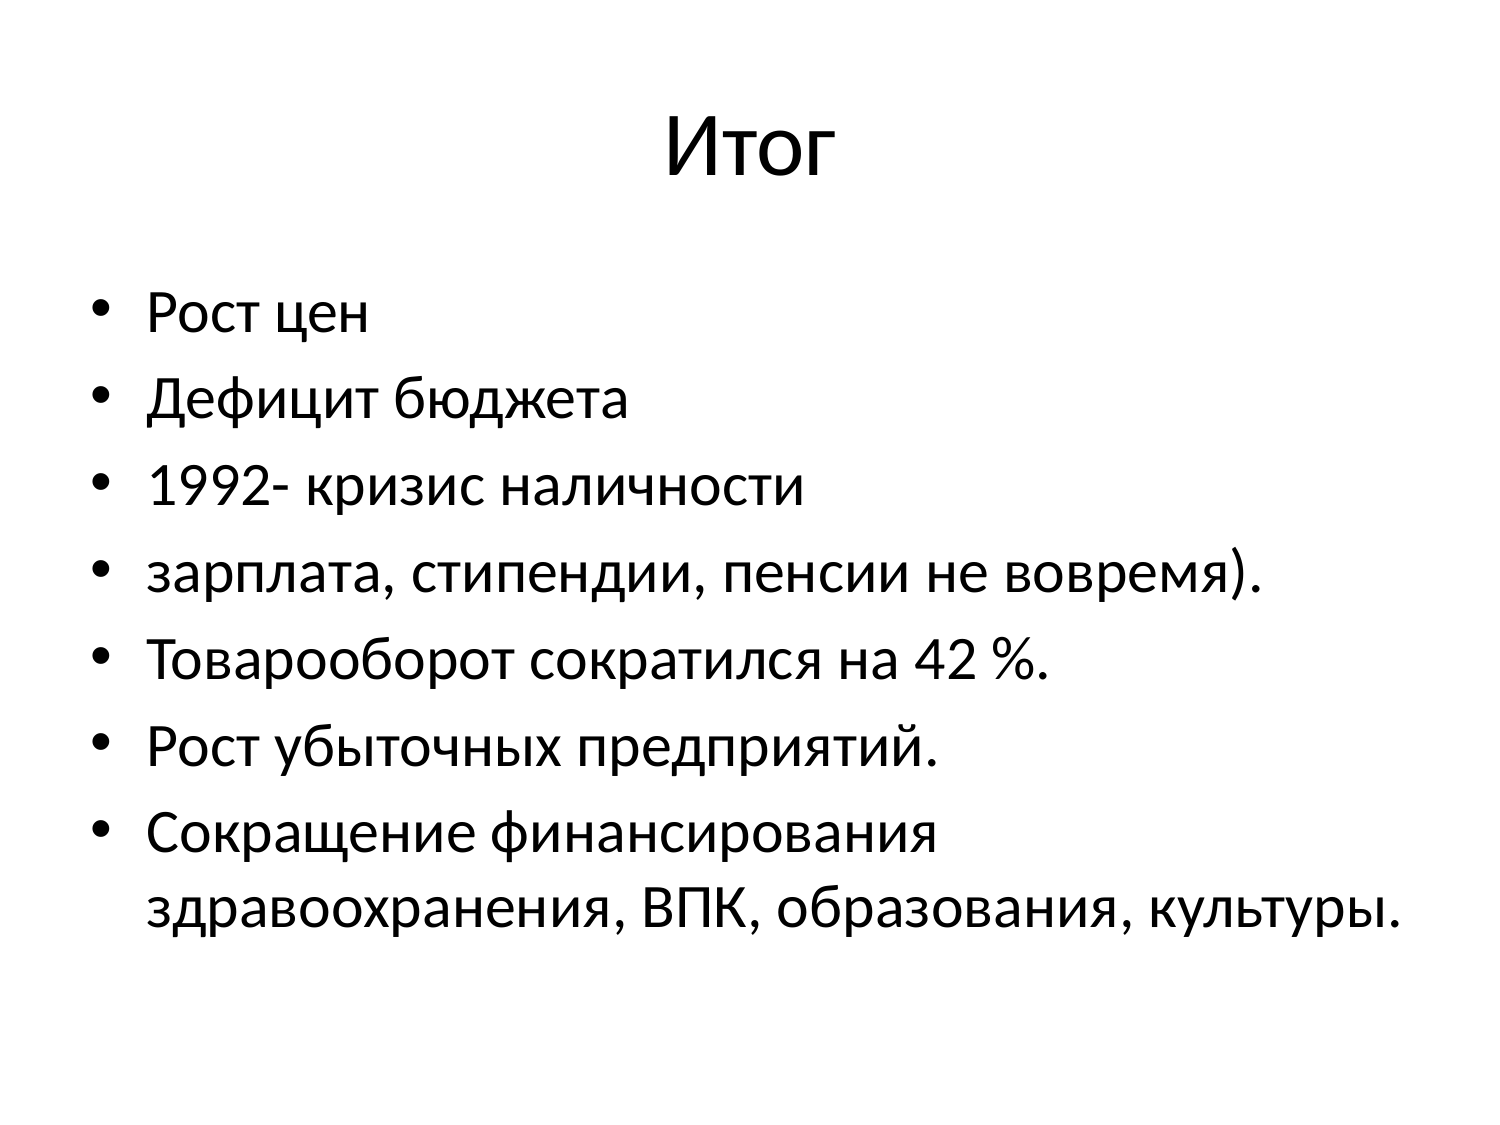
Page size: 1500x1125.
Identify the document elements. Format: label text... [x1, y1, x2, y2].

list Рост цен Дефицит бюджета 1992- кризис наличности зарплата, стипендии, пенсии не вовремя). Товарооборот сократился на 42 %. Рост убыточных предприятий. Сокращение финансирования здравоохранения, ВПК, образования, культуры. [75, 262, 1425, 1005]
title Итог [75, 45, 1425, 233]
